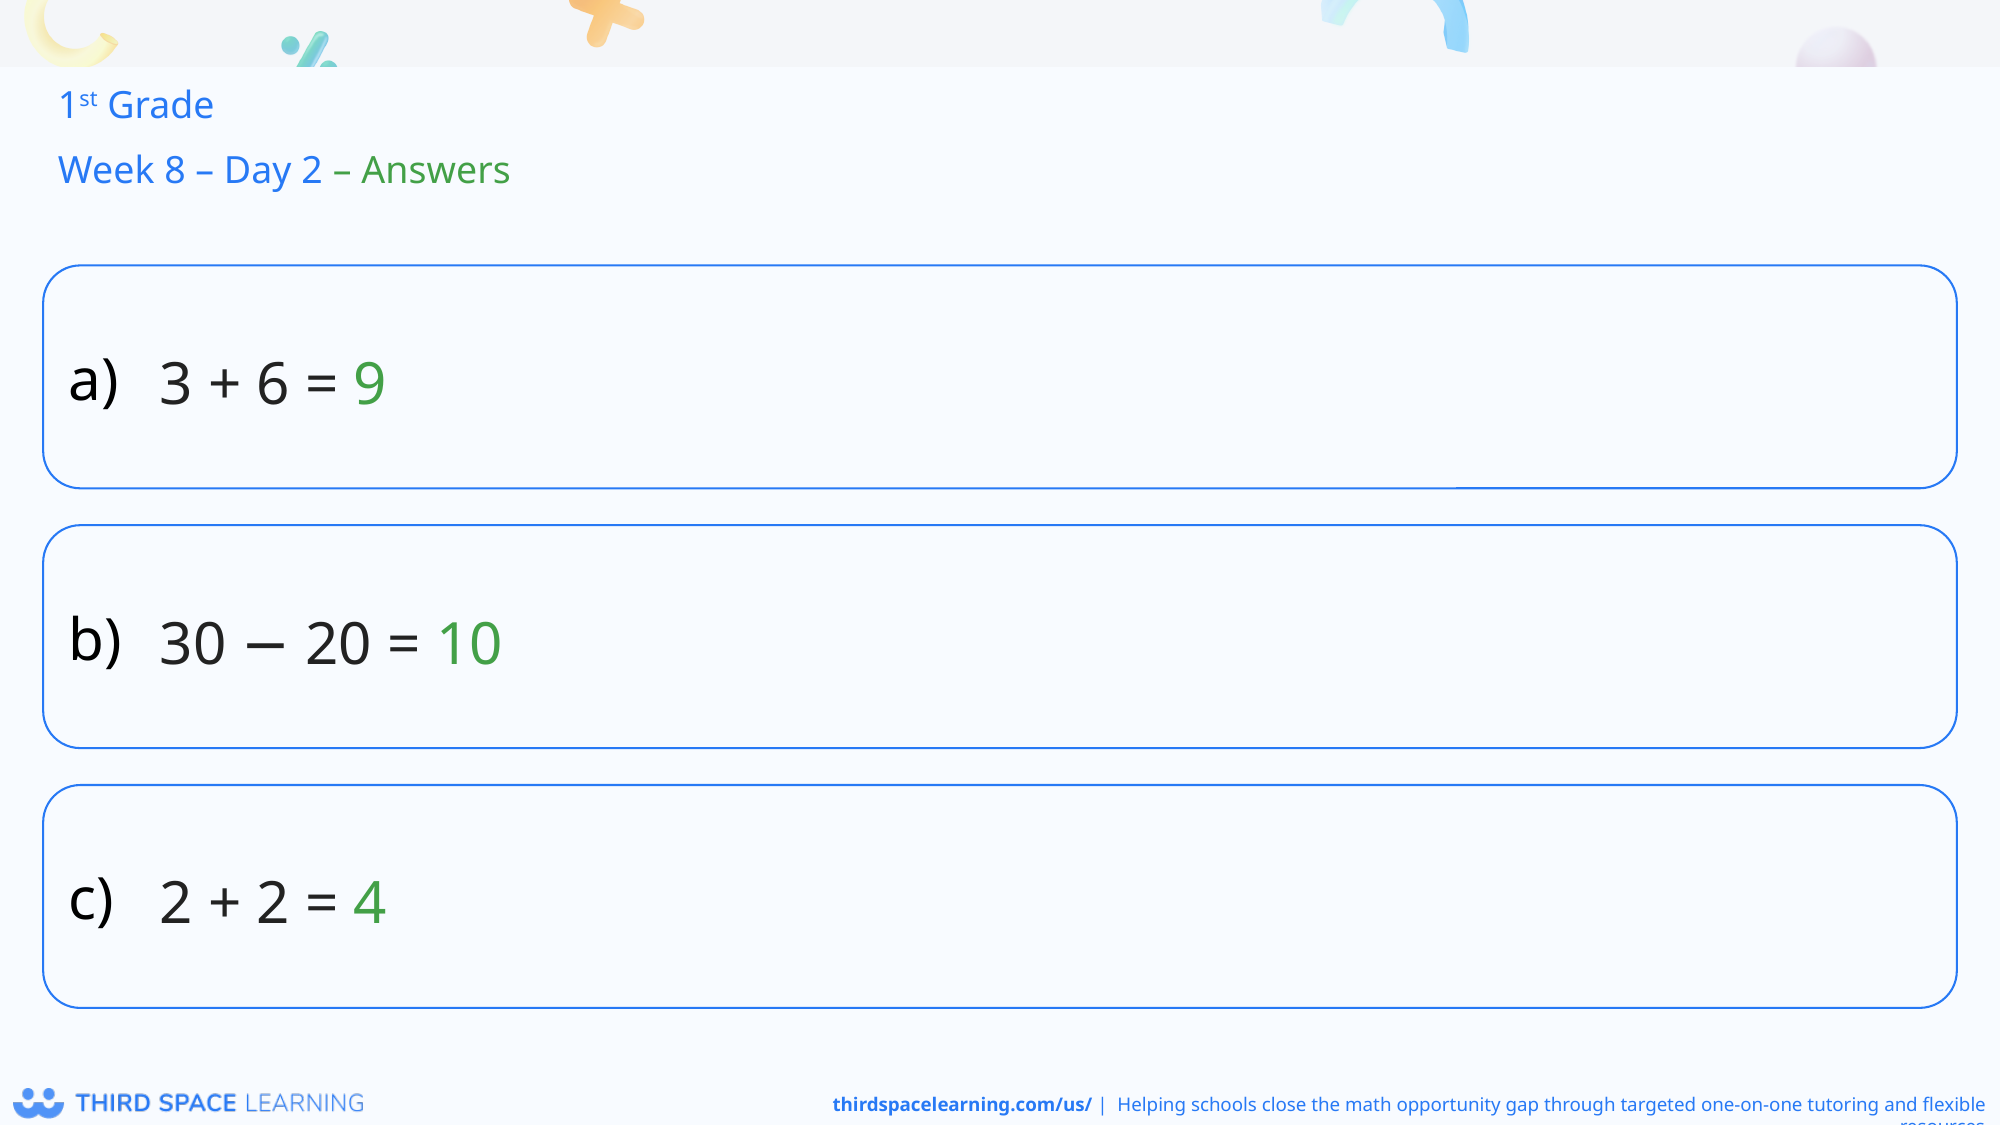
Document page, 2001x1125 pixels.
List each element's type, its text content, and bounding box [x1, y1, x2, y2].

list 30 − 20 = 10 [144, 548, 1922, 734]
list 2 + 2 = 4 [144, 807, 1922, 994]
text_box 1st Grade Week 8 – Day 2 – Answers [43, 73, 705, 212]
picture [0, 0, 2000, 67]
picture [13, 1088, 365, 1119]
list 3 + 6 = 9 [144, 288, 1922, 474]
